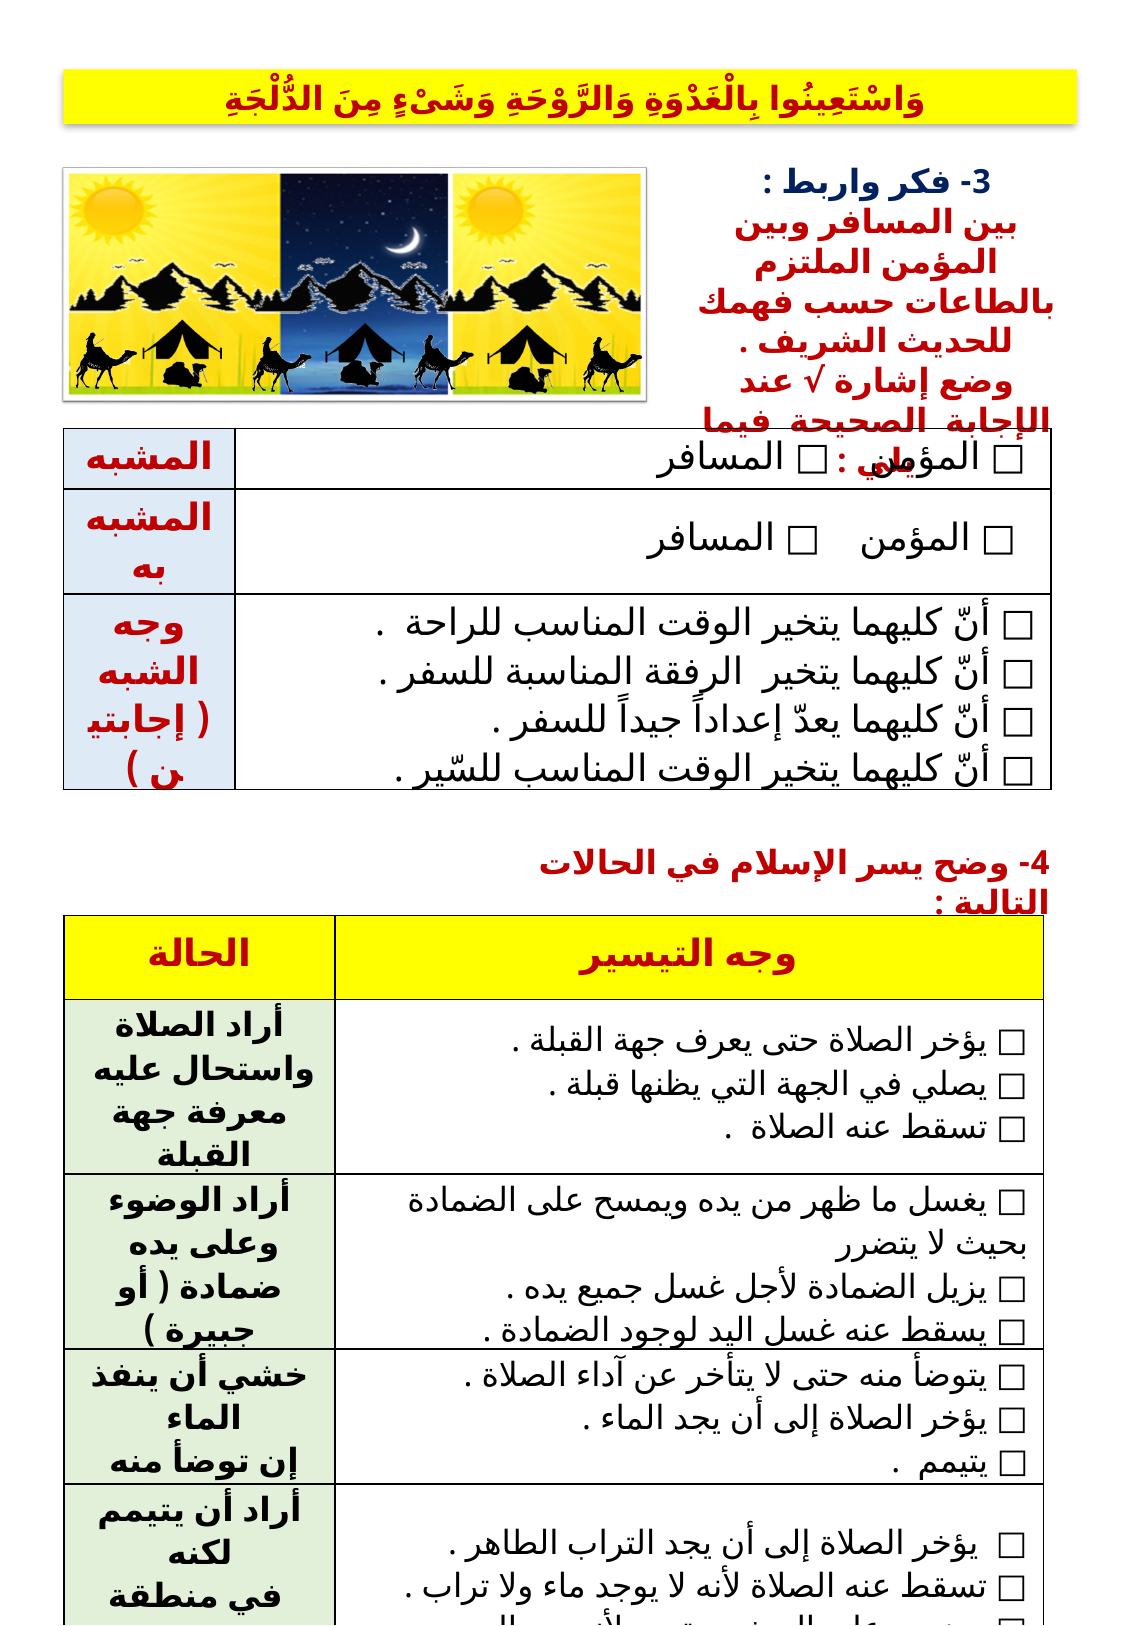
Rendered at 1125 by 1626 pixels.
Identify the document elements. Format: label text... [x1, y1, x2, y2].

table_header □ المؤمن □ المسافر [236, 429, 1050, 488]
text_box وَاسْتَعِينُوا بِالْغَدْوَةِ وَالرَّوْحَةِ وَشَىْءٍ مِنَ الدُّلْجَةِ [63, 69, 1077, 124]
table_cell وجه الشبه ( إجابتين ) [64, 595, 234, 789]
table_cell □ يتوضأ منه حتى لا يتأخر عن آداء الصلاة . □ يؤخر الصلاة إلى أن يجد الماء . □ يتيمم . [336, 1350, 1043, 1483]
table_header وجه التيسير [336, 916, 1043, 999]
table_cell أراد أن يتيمم لكنه في منطقة صخرية لا يوجد فيها تراب [65, 1485, 334, 1625]
table_header المشبه [64, 429, 234, 488]
table_cell المشبه به [64, 490, 234, 593]
picture [58, 164, 651, 407]
table_header الحالة [65, 916, 334, 999]
table_cell □ يؤخر الصلاة إلى أن يجد التراب الطاهر . □ تسقط عنه الصلاة لأنه لا يوجد ماء ولا تراب . □ يضرب على الصخر ويتيمم لأنه من الصعيد الطيب . [336, 1485, 1043, 1625]
table_cell أراد الصلاة واستحال عليه معرفة جهة القبلة [65, 1000, 334, 1173]
text_box 3- فكر واربط : بين المسافر وبين المؤمن الملتزم بالطاعات حسب فهمك للحديث الشريف . وضع إشارة √ عند الإجابة الصحيحة فيما يلي : [675, 152, 1077, 487]
table_cell □ المؤمن □ المسافر [236, 490, 1050, 593]
table_cell خشي أن ينفذ الماء إن توضأ منه [65, 1350, 334, 1483]
text_box 4- وضح يسر الإسلام في الحالات التالية : [514, 833, 1065, 929]
table_cell □ يغسل ما ظهر من يده ويمسح على الضمادة بحيث لا يتضرر □ يزيل الضمادة لأجل غسل جميع يده . □ يسقط عنه غسل اليد لوجود الضمادة . [336, 1175, 1043, 1348]
table_cell □ أنّ كليهما يتخير الوقت المناسب للراحة . □ أنّ كليهما يتخير الرفقة المناسبة للسفر . □ أنّ كليهما يعدّ إعداداً جيداً للسفر . □ أنّ كليهما يتخير الوقت المناسب للسّير . [236, 595, 1050, 789]
table_cell أراد الوضوء وعلى يده ضمادة ( أو جبيرة ) [65, 1175, 334, 1348]
table_cell □ يؤخر الصلاة حتى يعرف جهة القبلة . □ يصلي في الجهة التي يظنها قبلة . □ تسقط عنه الصلاة . [336, 1000, 1043, 1173]
